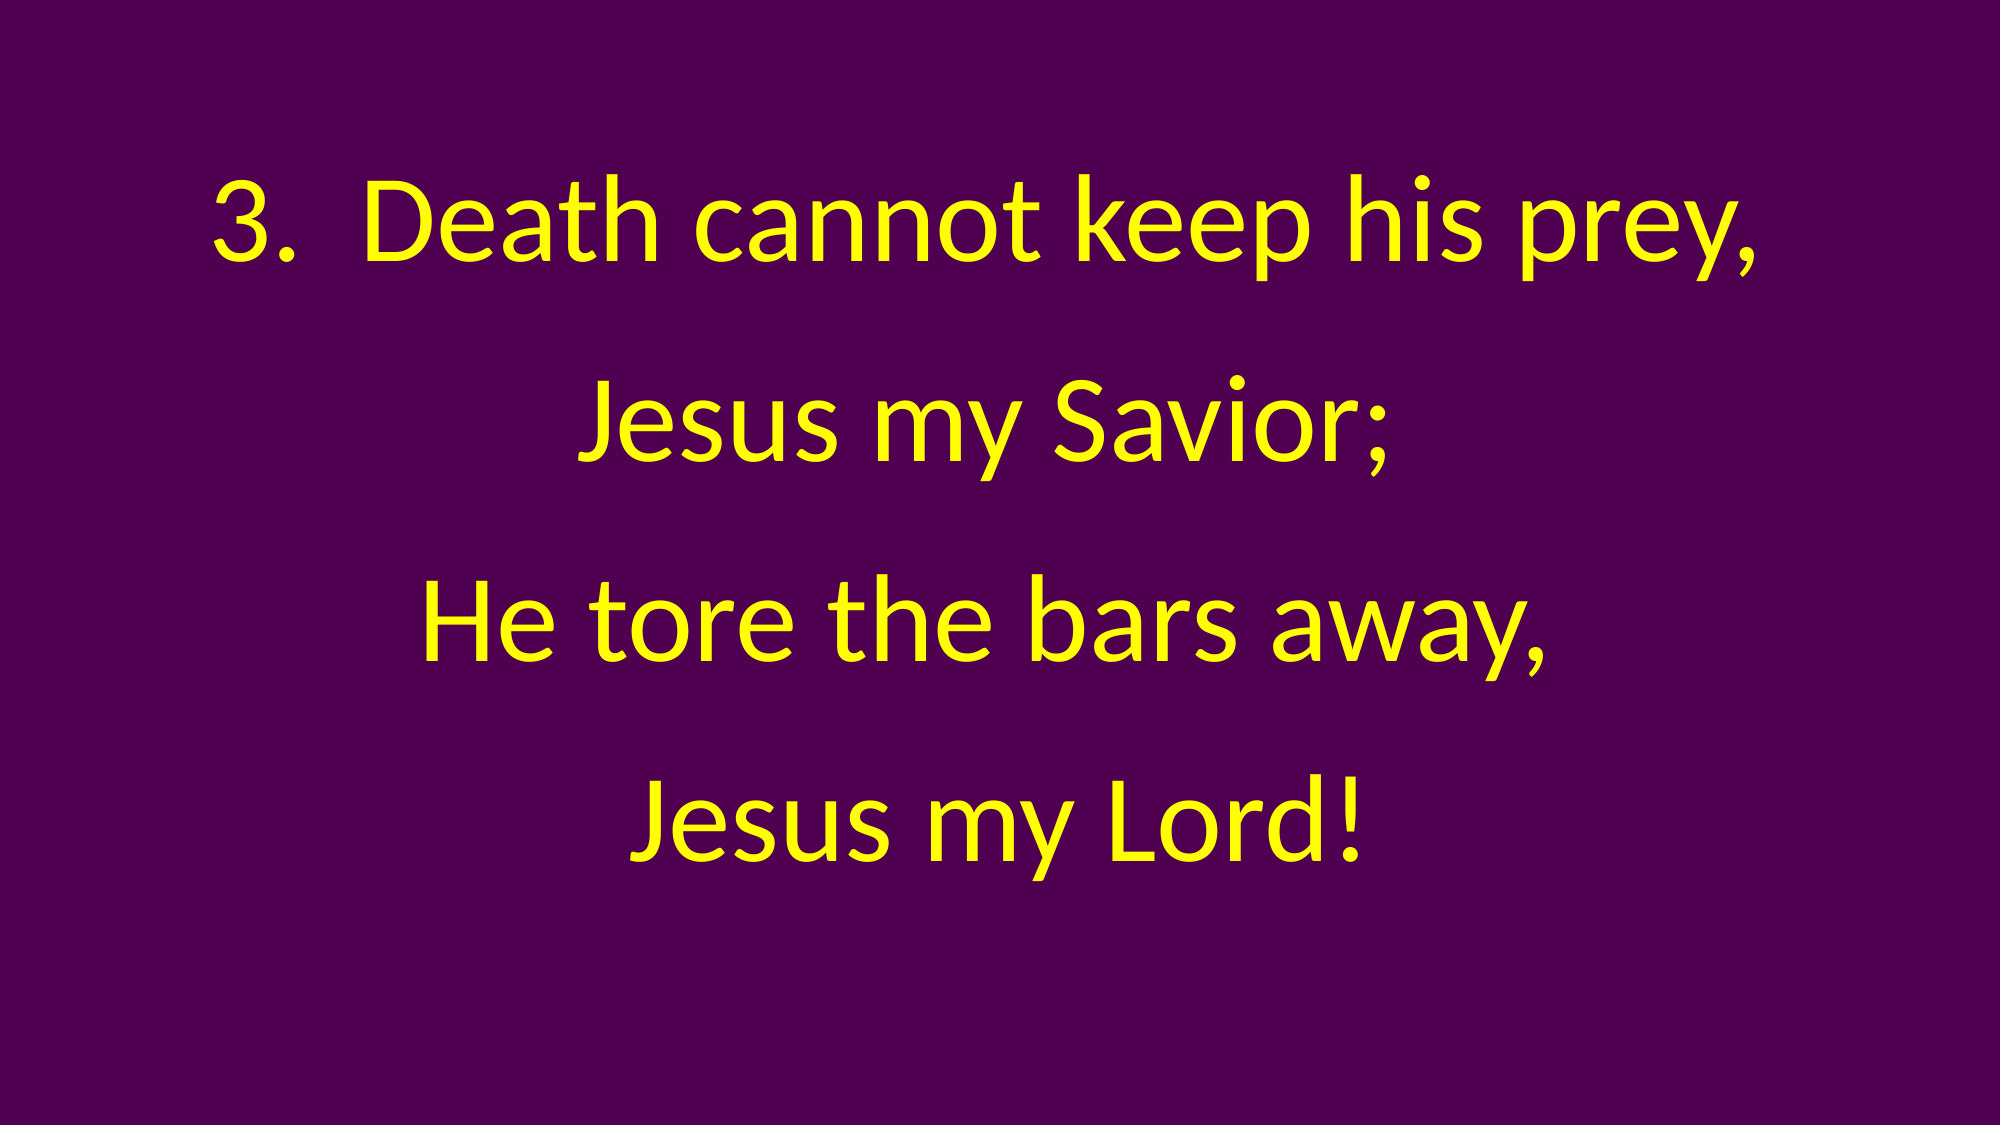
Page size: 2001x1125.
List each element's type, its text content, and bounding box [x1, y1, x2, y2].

text_box 3. Death cannot keep his prey, Jesus my Savior; He tore the bars away, Jesus my Lord! [0, 129, 2000, 894]
